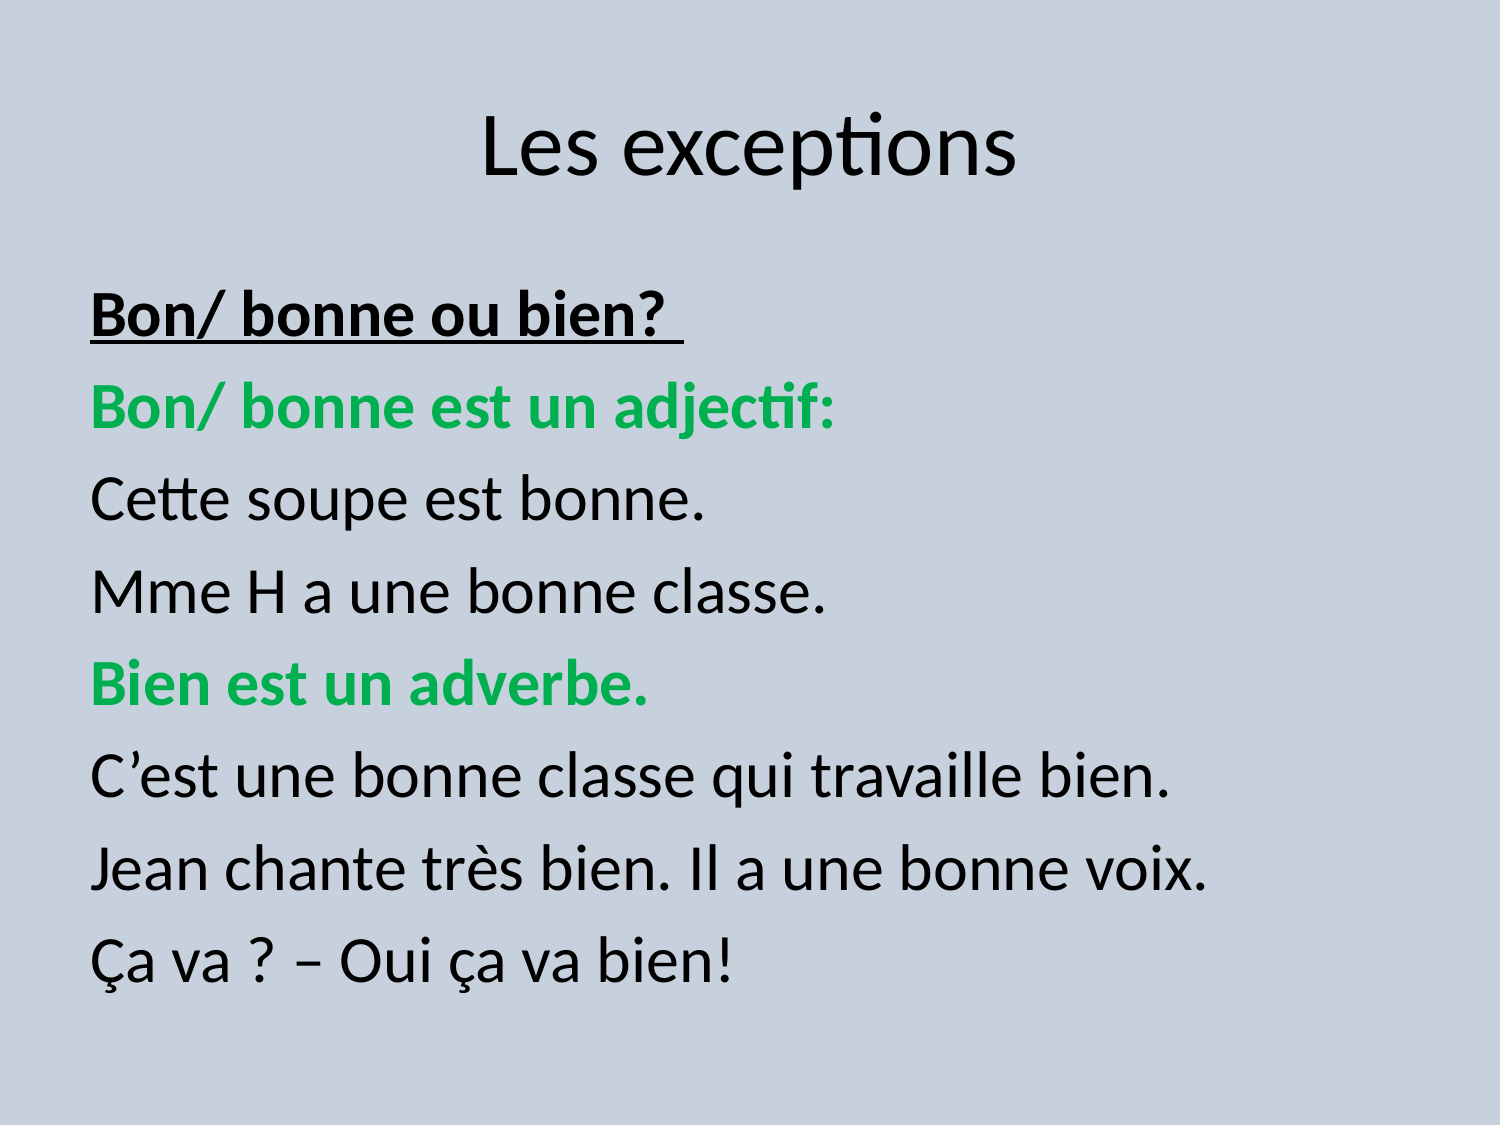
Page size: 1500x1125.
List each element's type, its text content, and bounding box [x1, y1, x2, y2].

list Bon/ bonne ou bien? Bon/ bonne est un adjectif: Cette soupe est bonne. Mme H a une bonne classe. Bien est un adverbe. C’est une bonne classe qui travaille bien. Jean chante très bien. Il a une bonne voix. Ça va ? – Oui ça va bien! [75, 262, 1425, 1005]
title Les exceptions [75, 45, 1425, 233]
